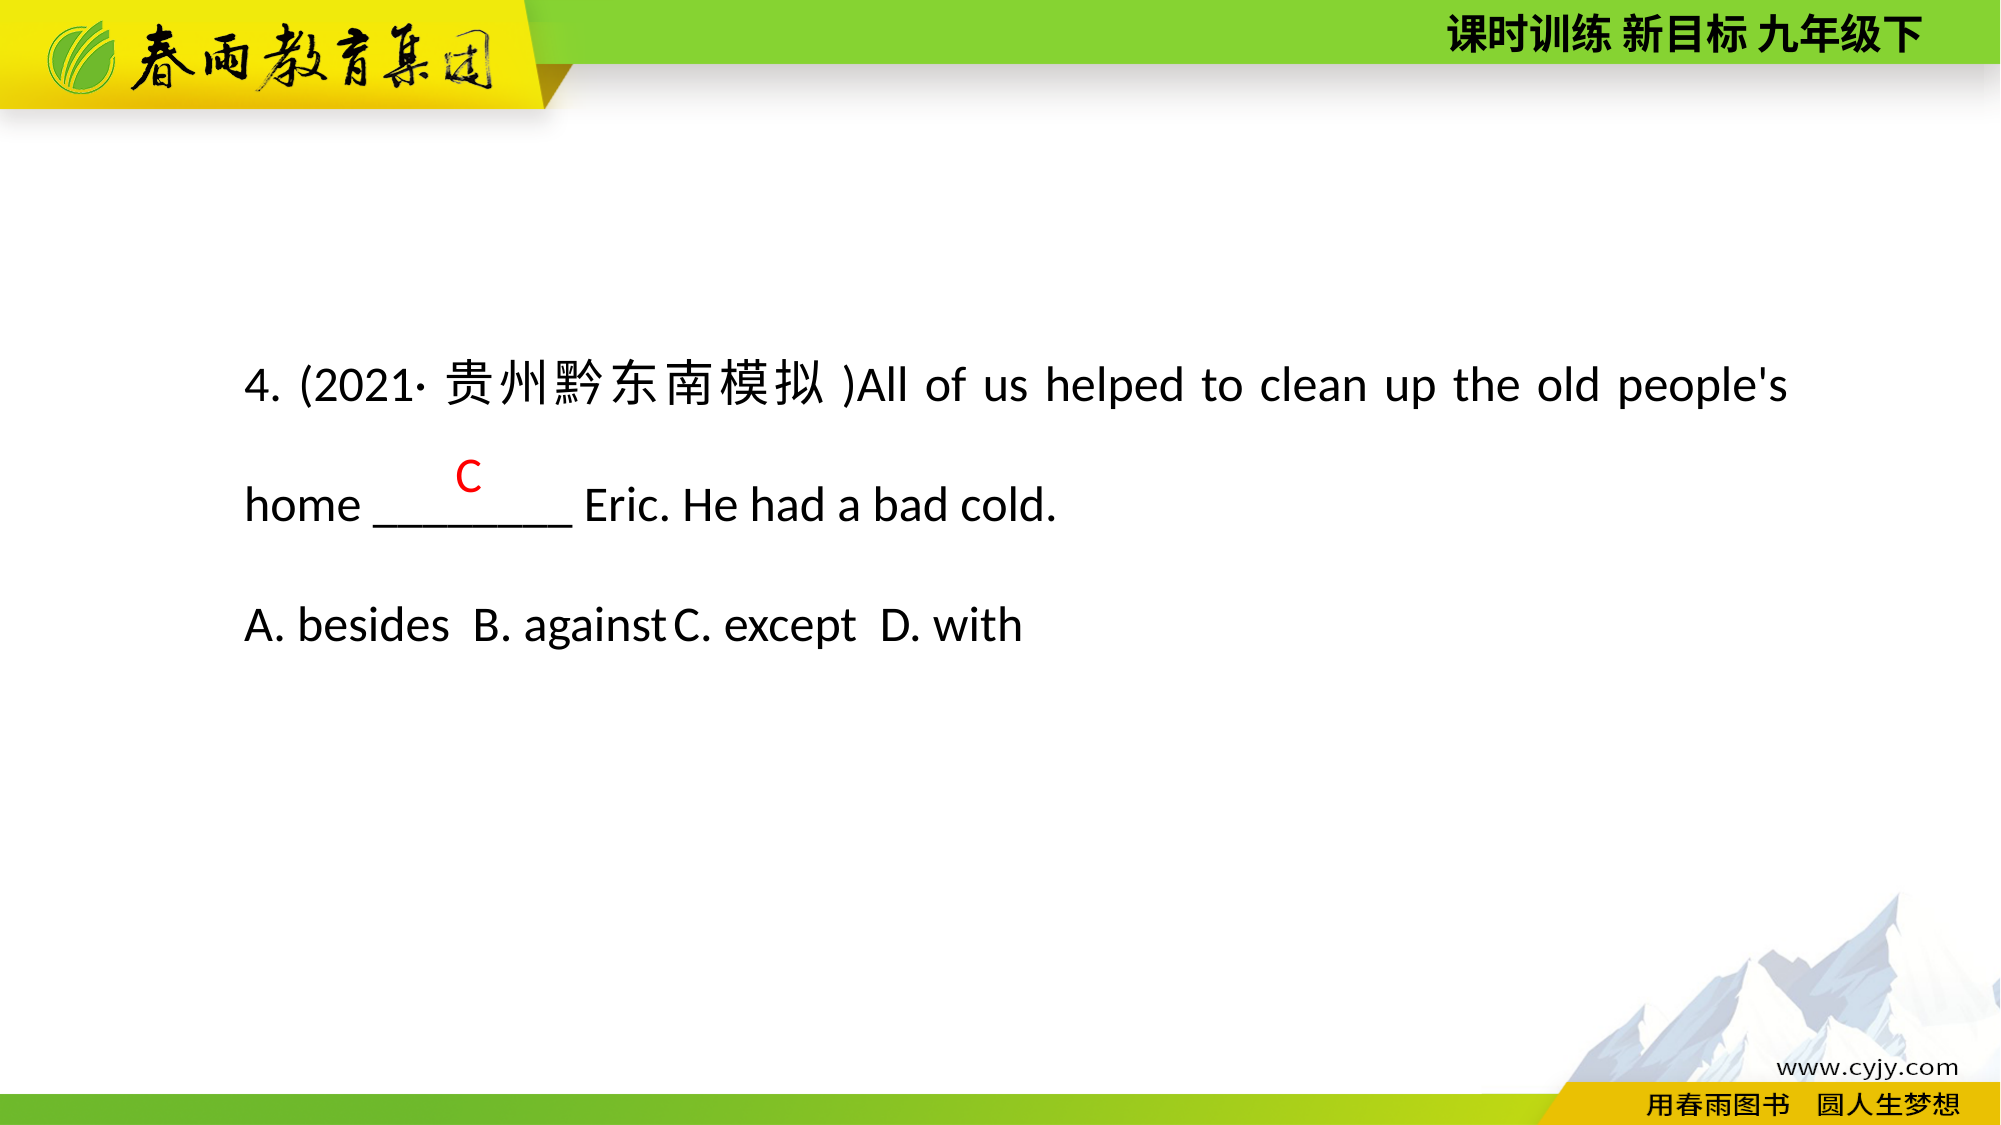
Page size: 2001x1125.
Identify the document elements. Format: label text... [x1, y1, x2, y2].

text_box 4. (2021·贵州黔东南模拟)All of us helped to clean up the old people's home ________ Eric. He had a bad cold. A. besides B. against C. except D. with [229, 283, 1804, 659]
picture [0, 0, 2001, 1125]
text_box C [440, 435, 498, 510]
